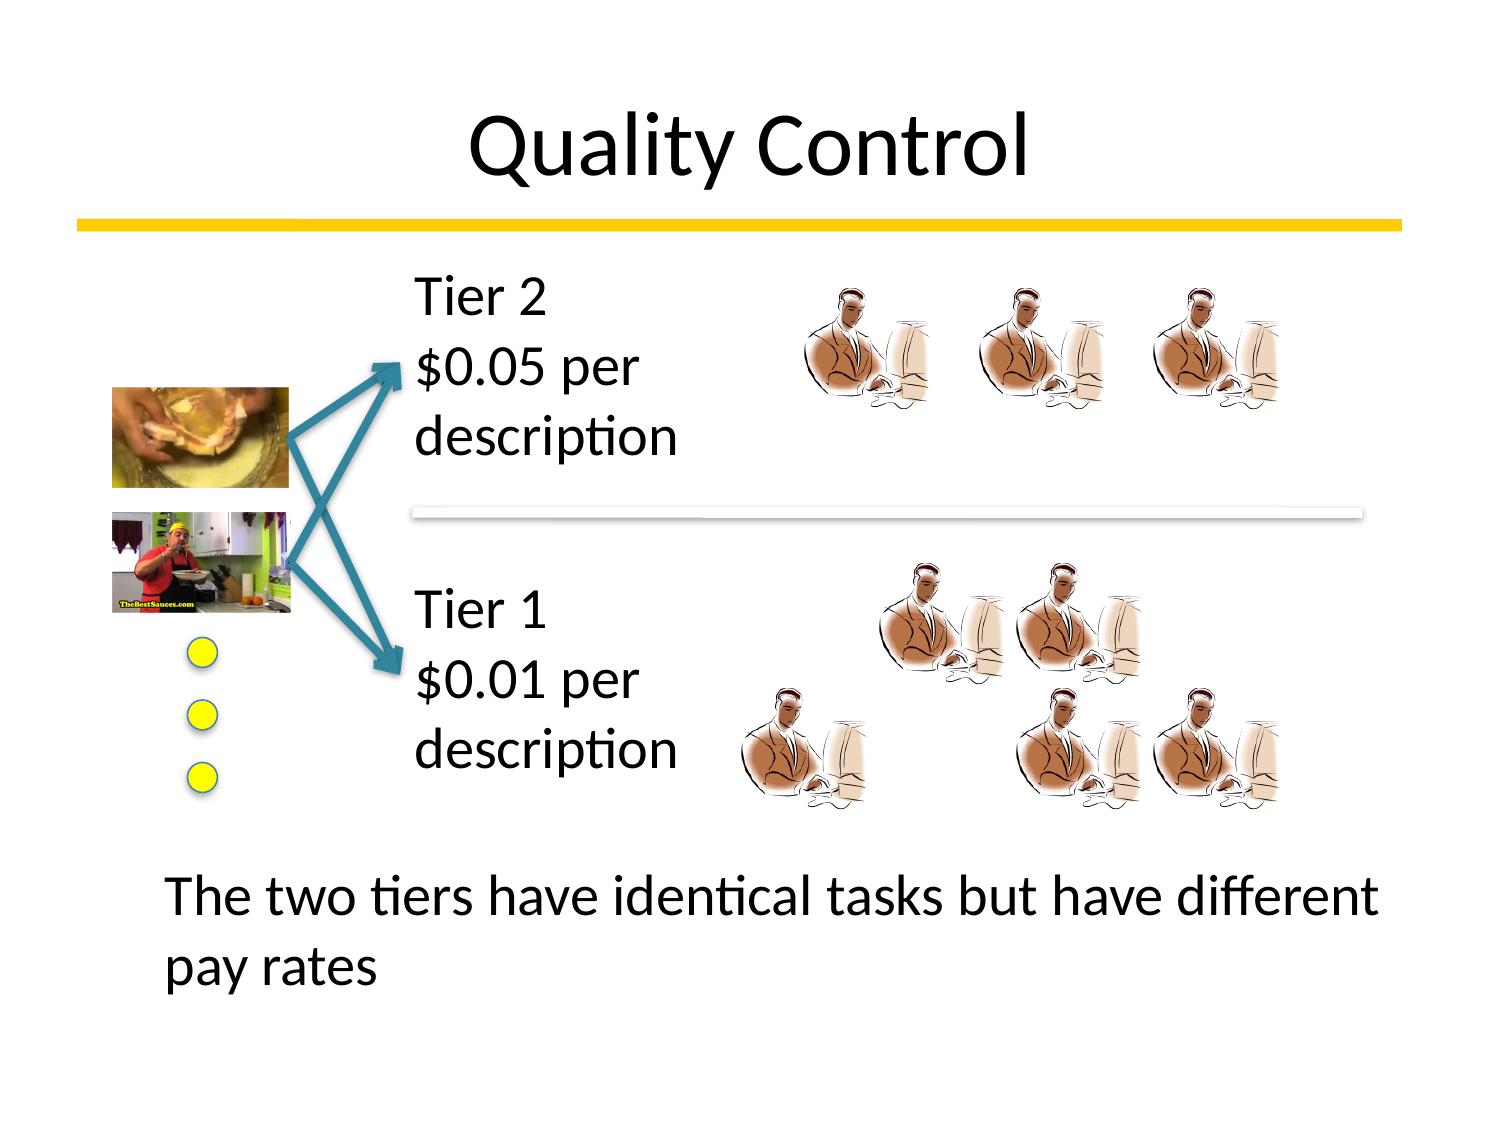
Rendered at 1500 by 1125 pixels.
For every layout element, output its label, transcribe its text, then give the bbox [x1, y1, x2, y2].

picture [112, 512, 288, 613]
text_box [289, 562, 401, 677]
picture [1149, 287, 1279, 410]
text_box Tier 2 $0.05 per description [399, 249, 738, 475]
picture [974, 287, 1104, 410]
title Quality Control [75, 45, 1425, 233]
text_box [186, 761, 219, 794]
picture [799, 287, 929, 410]
text_box [186, 636, 219, 669]
picture [1012, 687, 1141, 810]
picture [874, 562, 1004, 685]
text_box Tier 1 $0.01 per description [399, 562, 725, 788]
picture [1149, 687, 1279, 810]
picture [1012, 562, 1141, 685]
text_box The two tiers have identical tasks but have different pay rates [149, 849, 1413, 1005]
picture [737, 687, 866, 810]
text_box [289, 363, 401, 562]
picture [112, 387, 288, 488]
text_box [186, 699, 219, 731]
